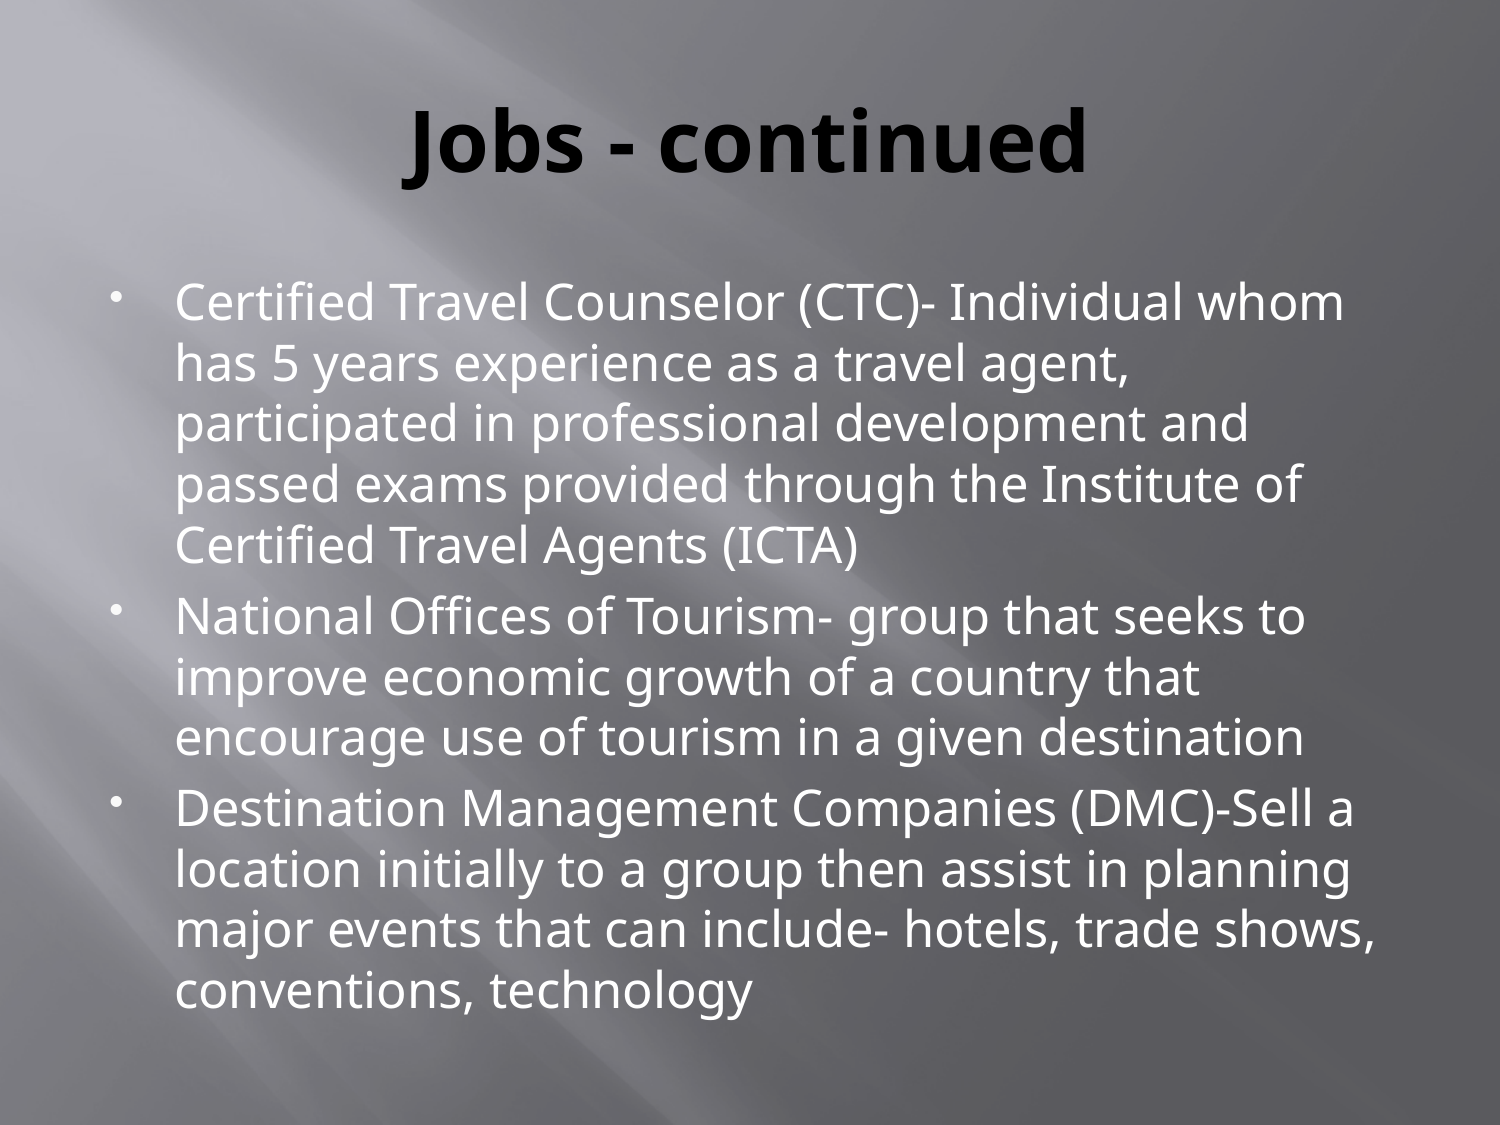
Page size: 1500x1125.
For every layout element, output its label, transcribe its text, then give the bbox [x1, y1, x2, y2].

list Certified Travel Counselor (CTC)- Individual whom has 5 years experience as a travel agent, participated in professional development and passed exams provided through the Institute of Certified Travel Agents (ICTA) National Offices of Tourism- group that seeks to improve economic growth of a country that encourage use of tourism in a given destination Destination Management Companies (DMC)-Sell a location initially to a group then assist in planning major events that can include- hotels, trade shows, conventions, technology [75, 262, 1425, 1035]
title Jobs - continued [75, 45, 1425, 233]
